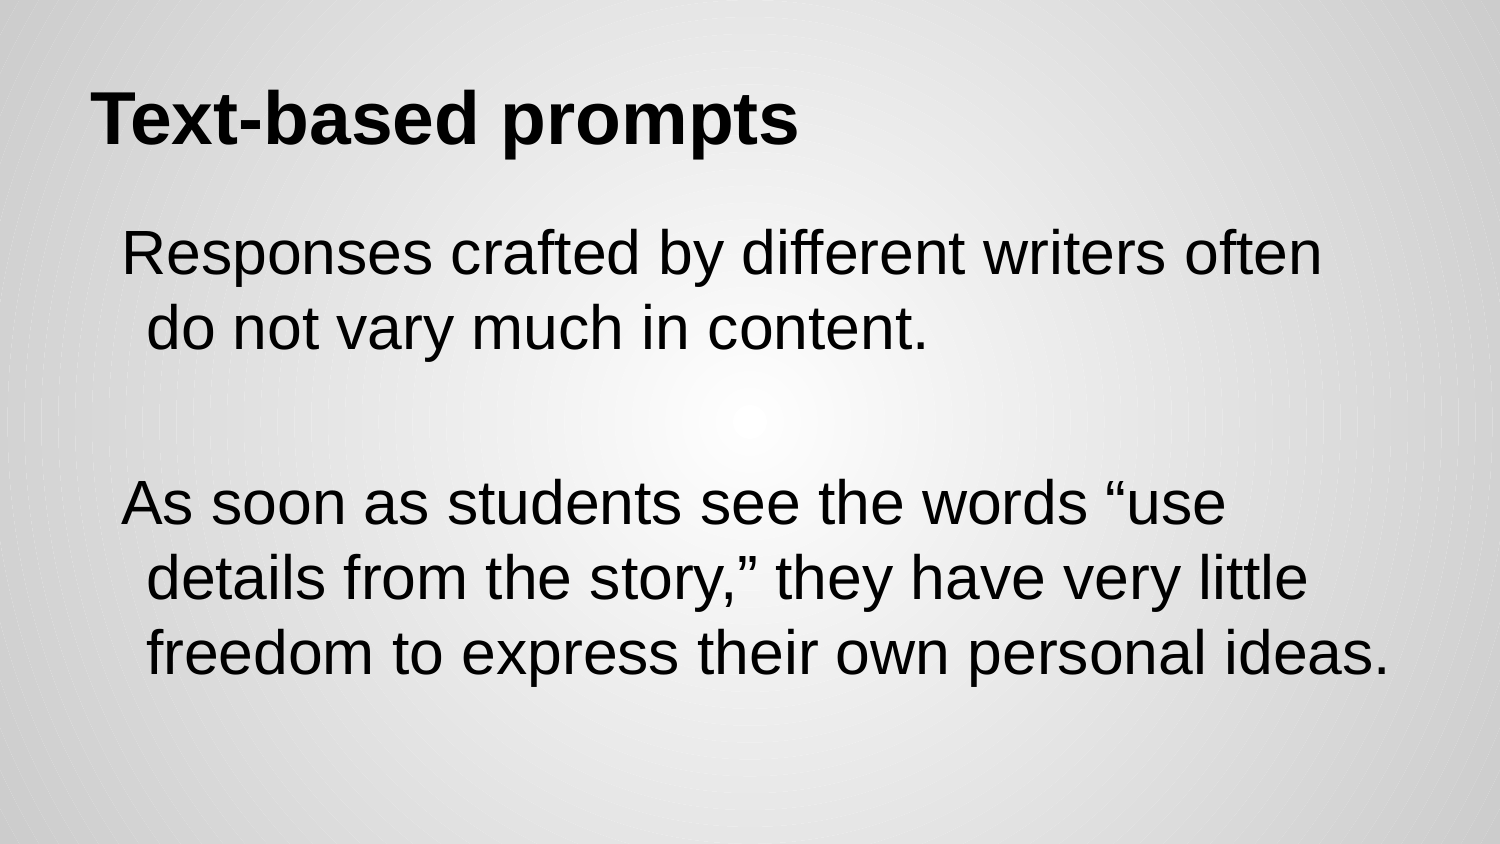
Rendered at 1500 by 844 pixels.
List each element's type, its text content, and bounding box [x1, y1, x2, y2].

list Responses crafted by different writers often do not vary much in content. As soon as students see the words “use details from the story,” they have very little freedom to express their own personal ideas. [74, 196, 1426, 809]
title Text-based prompts [74, 33, 1426, 175]
